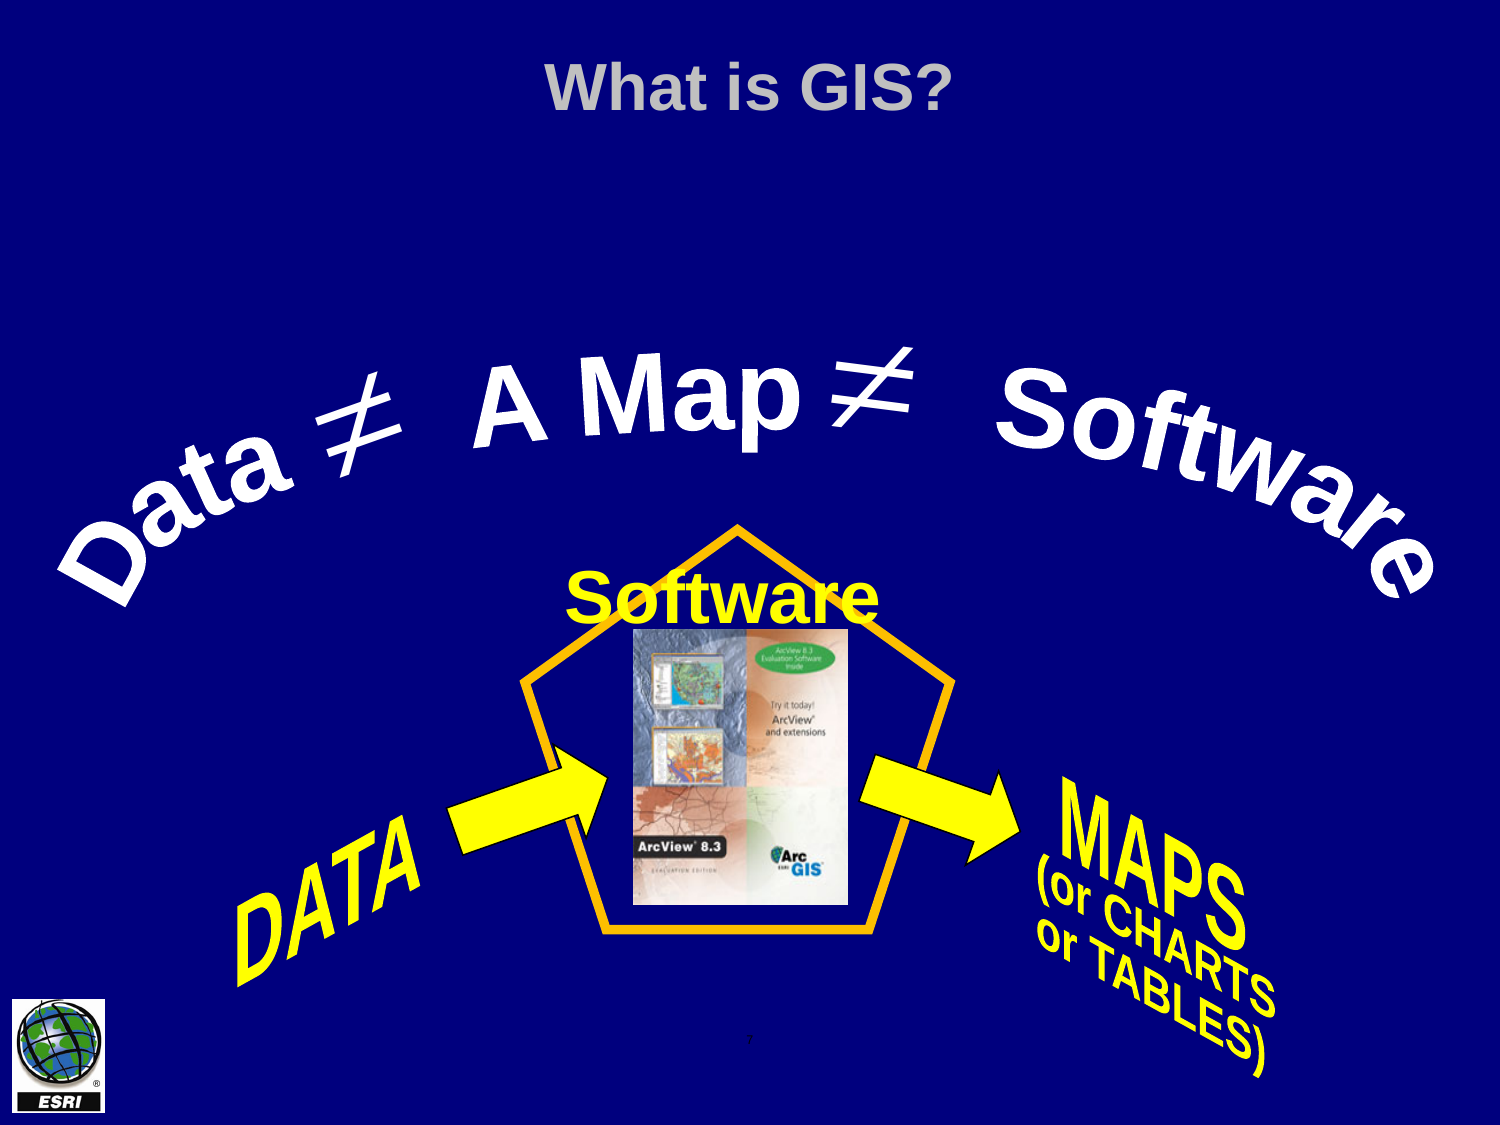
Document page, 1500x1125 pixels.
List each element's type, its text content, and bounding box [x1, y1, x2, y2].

picture [12, 999, 105, 1113]
text_box [858, 754, 1021, 866]
text_box ≠ [262, 287, 464, 536]
text_box [446, 744, 608, 856]
text_box [525, 655, 950, 930]
text_box ≠ [800, 262, 965, 493]
text_box [721, 529, 754, 541]
text_box Software [549, 541, 940, 655]
title What is GIS? [39, 48, 1462, 237]
picture [633, 629, 848, 905]
slide_number 7 [512, 1024, 988, 1103]
